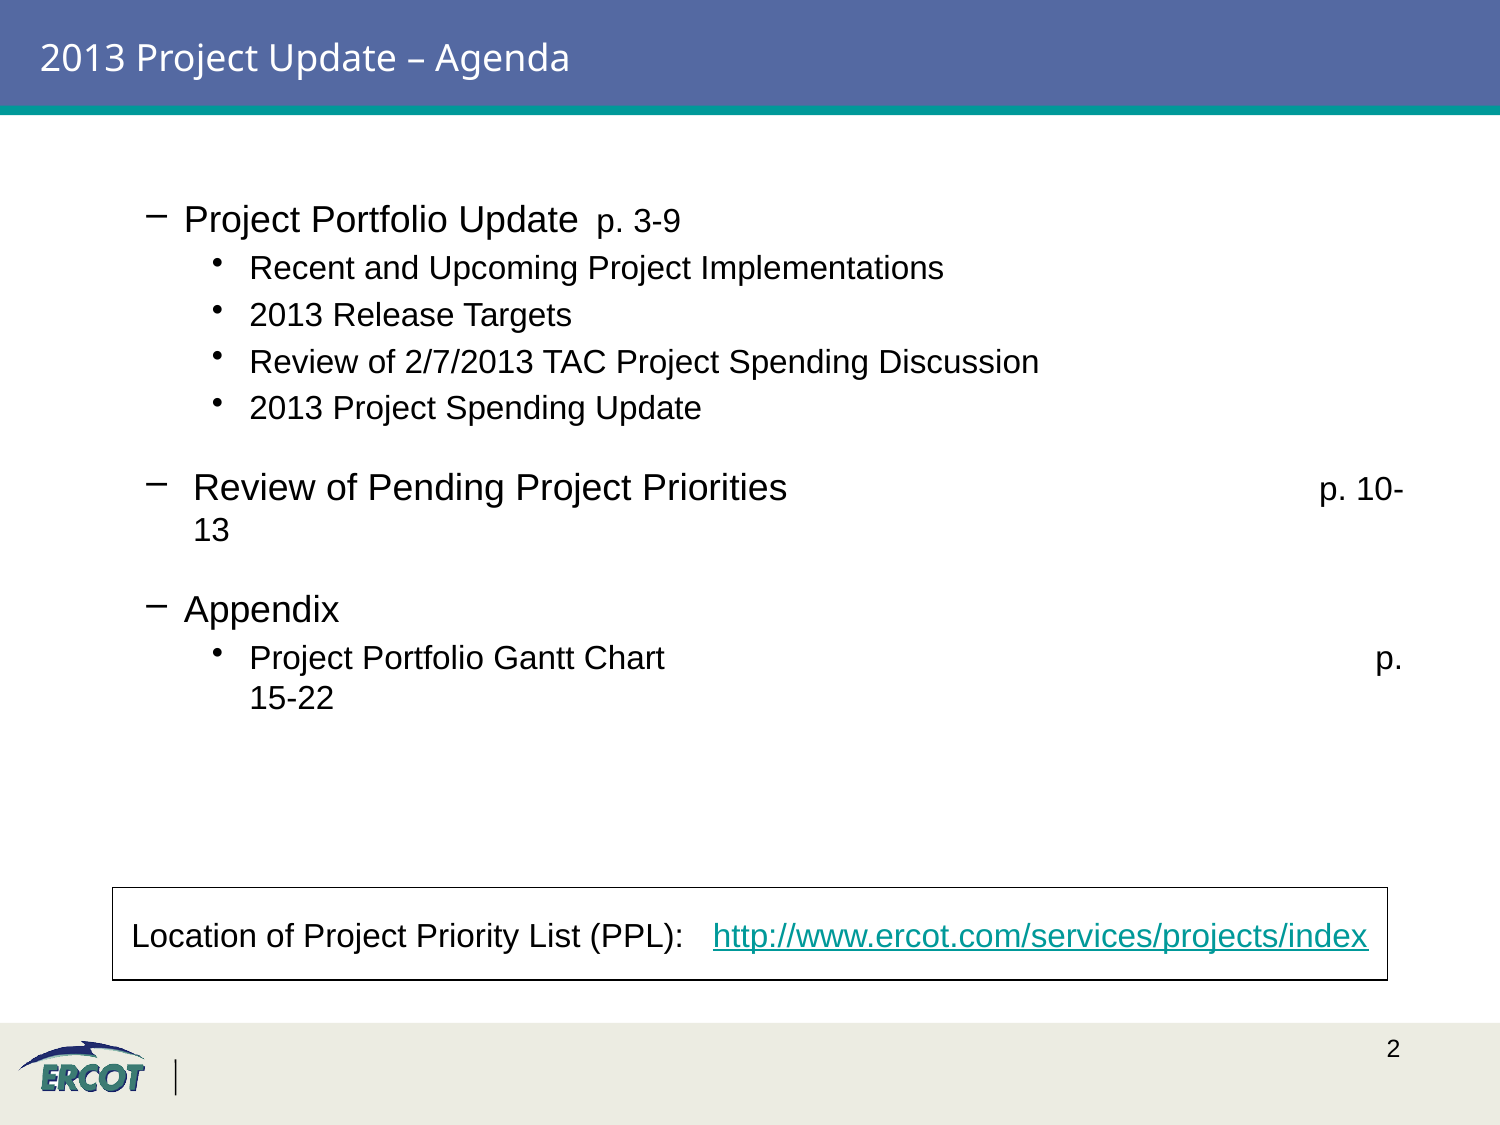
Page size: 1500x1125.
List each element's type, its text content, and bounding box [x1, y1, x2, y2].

text_box Location of Project Priority List (PPL): http://www.ercot.com/services/projects/index [112, 887, 1388, 980]
list Project Portfolio Update p. 3-9 Recent and Upcoming Project Implementations 2013 Release Targets Review of 2/7/2013 TAC Project Spending Discussion 2013 Project Spending Update Review of Pending Project Priorities p. 10-13 Appendix Project Portfolio Gantt Chart p. 15-22 [75, 187, 1450, 888]
title 2013 Project Update – Agenda [24, 0, 1013, 113]
picture [10, 1031, 151, 1111]
